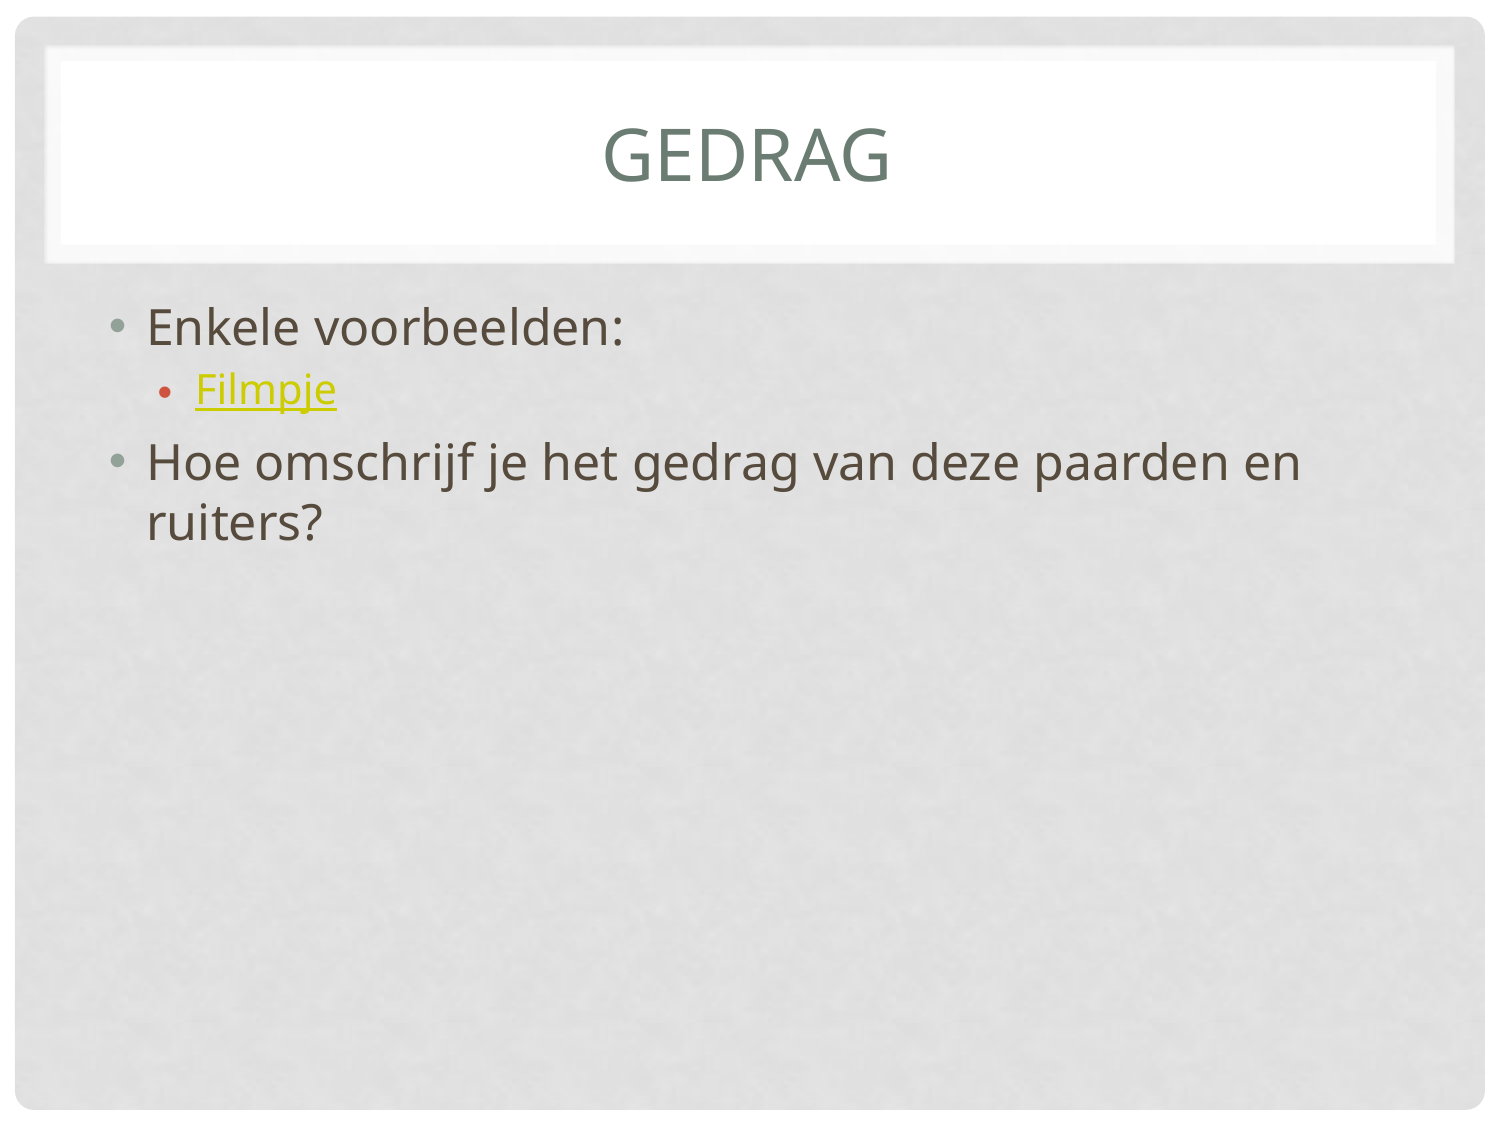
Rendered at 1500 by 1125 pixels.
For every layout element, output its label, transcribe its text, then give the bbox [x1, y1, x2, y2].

list Enkele voorbeelden: Filmpje Hoe omschrijf je het gedrag van deze paarden en ruiters? [75, 287, 1425, 1005]
title Gedrag [69, 66, 1425, 238]
